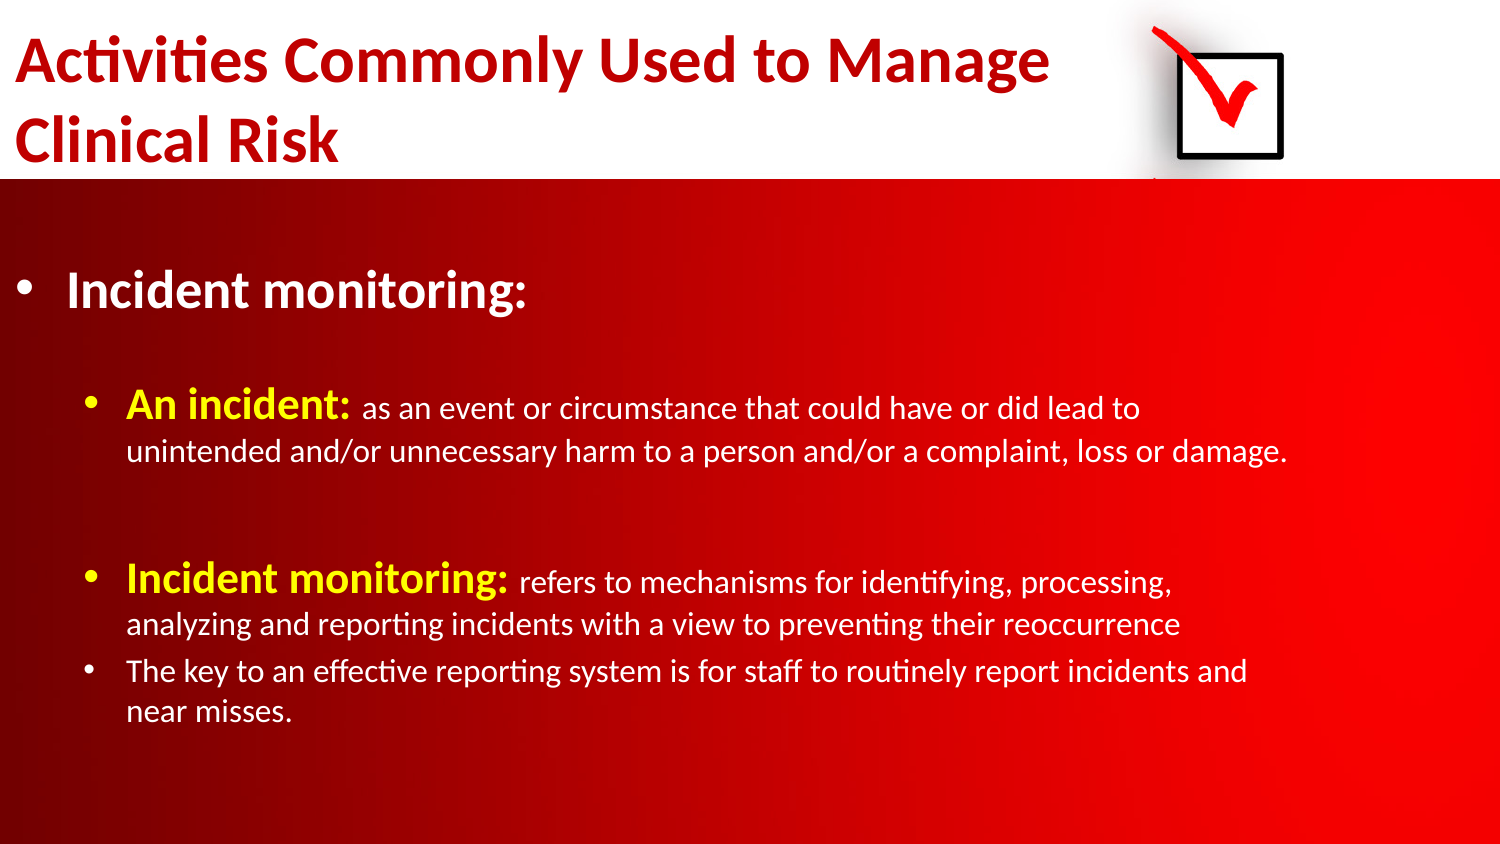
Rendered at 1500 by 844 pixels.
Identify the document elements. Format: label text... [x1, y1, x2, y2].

title Activities Commonly Used to Manage Clinical Risk [0, 21, 1176, 172]
picture [0, 0, 1500, 844]
list Incident monitoring: An incident: as an event or circumstance that could have or did lead to unintended and/or unnecessary harm to a person and/or a complaint, loss or damage. Incident monitoring: refers to mechanisms for identifying, processing, analyzing and reporting incidents with a view to preventing their reoccurrence The key to an effective reporting system is for staff to routinely report incidents and near misses. [0, 246, 1316, 782]
